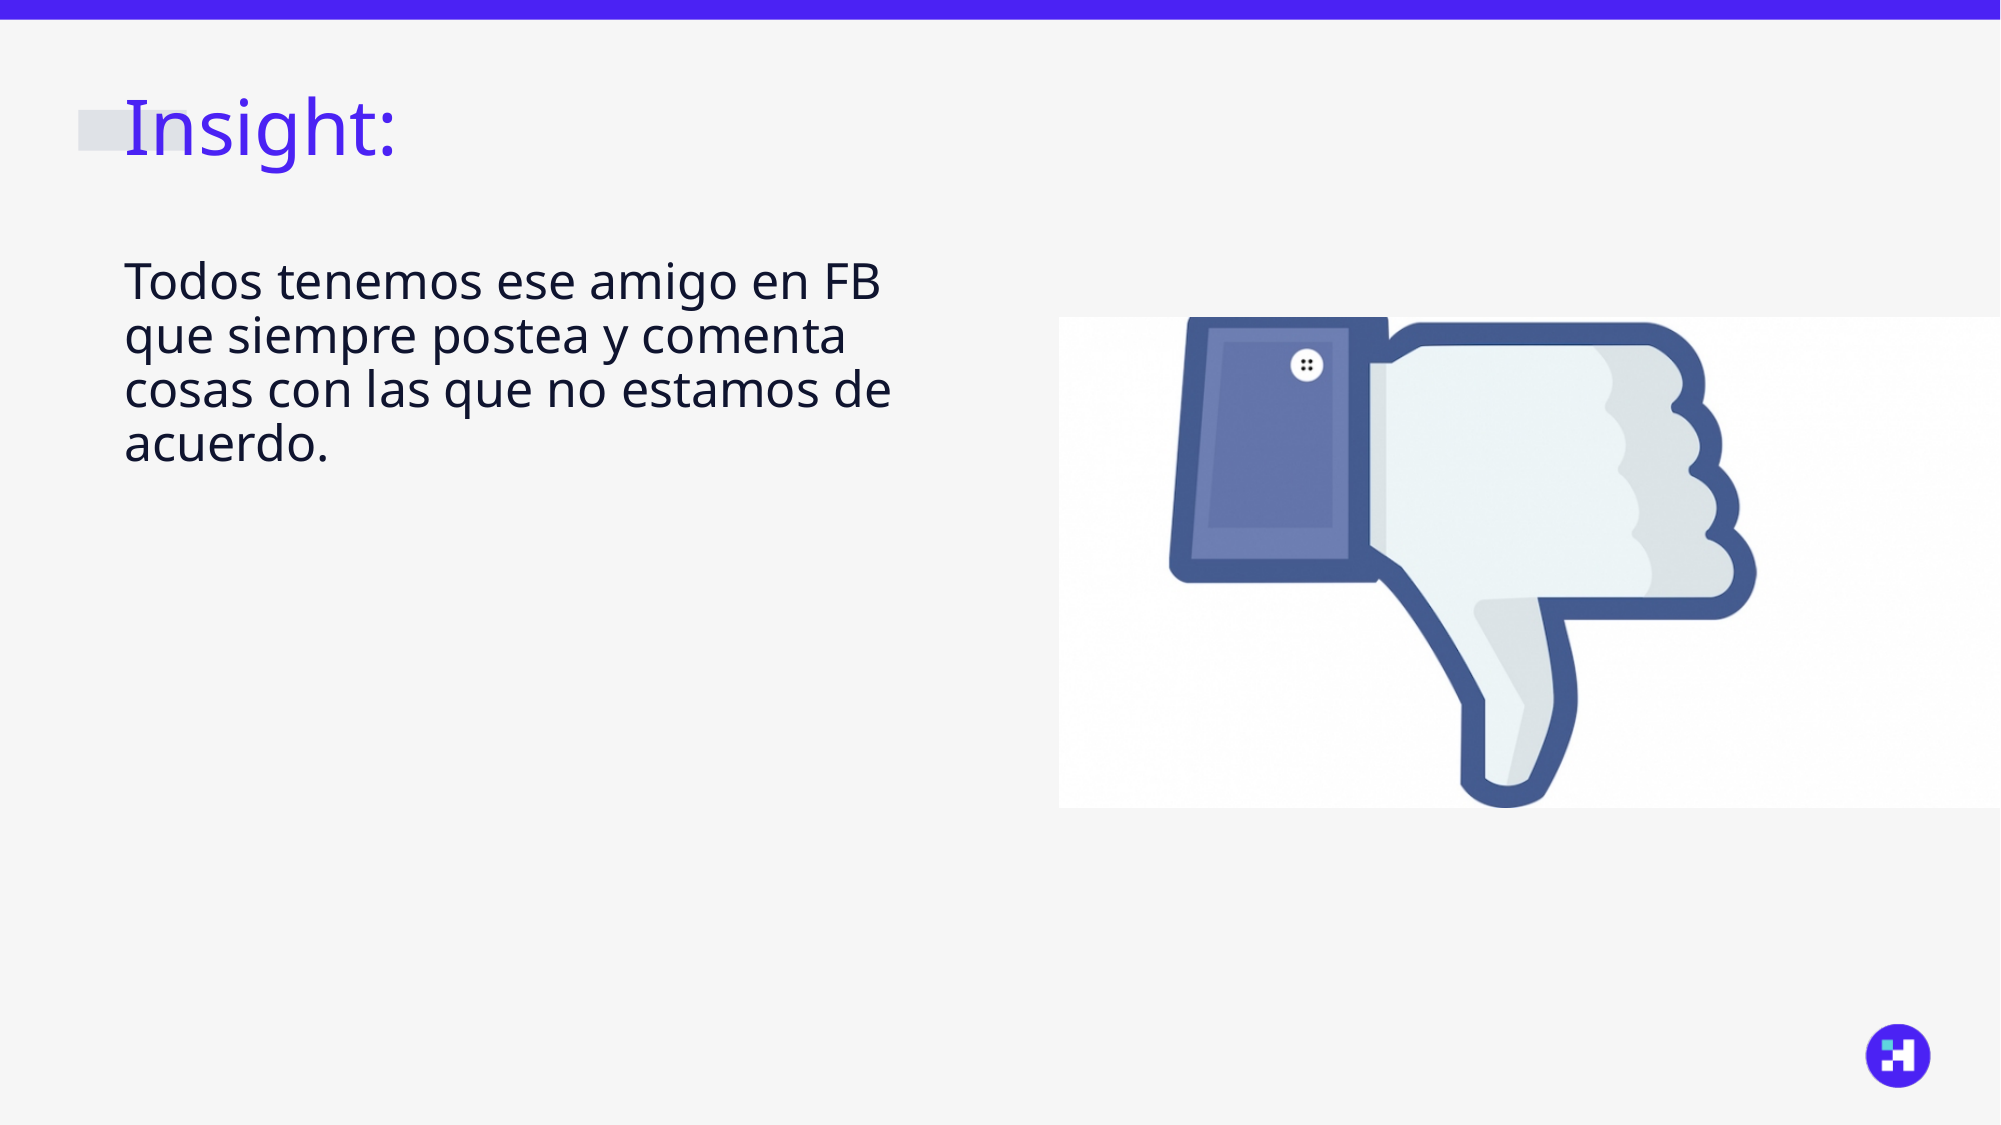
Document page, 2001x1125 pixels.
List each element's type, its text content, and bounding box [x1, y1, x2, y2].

list Todos tenemos ese amigo en FB que siempre postea y comenta cosas con las que no estamos de acuerdo. [104, 246, 1005, 955]
title Insight: [104, 60, 1379, 200]
picture [1059, 316, 2000, 808]
picture [1853, 1015, 1940, 1095]
